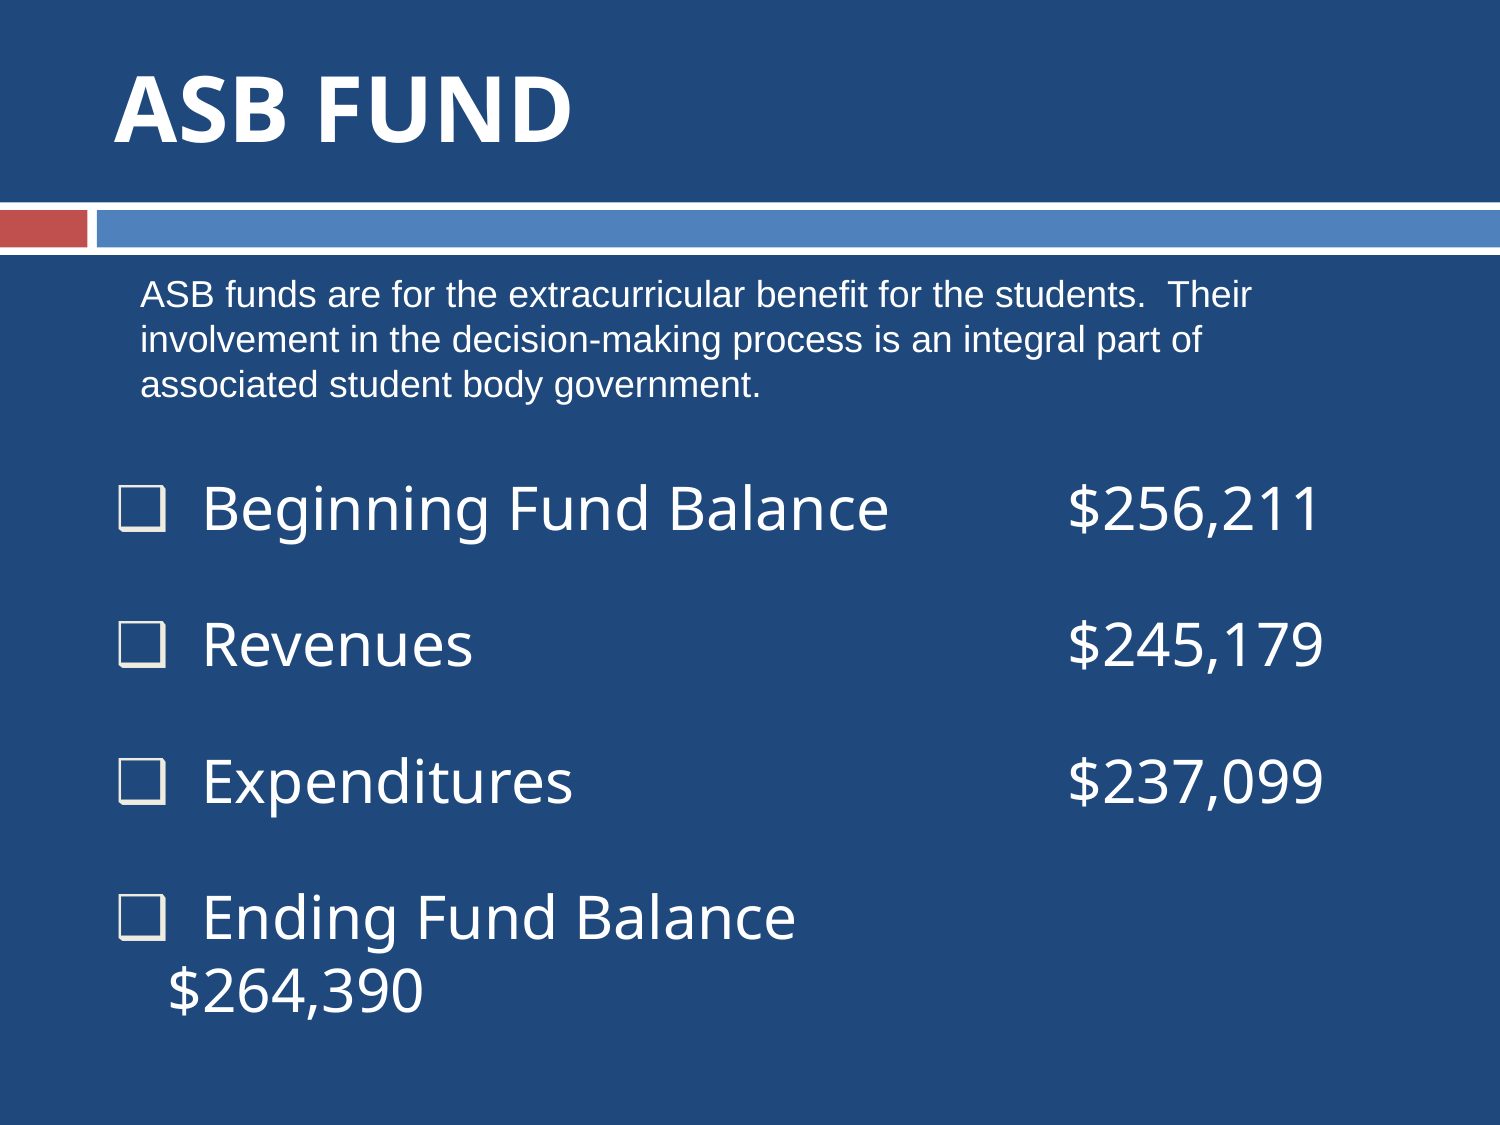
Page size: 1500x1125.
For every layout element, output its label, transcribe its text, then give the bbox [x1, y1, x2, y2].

list Beginning Fund Balance $256,211 Revenues $245,179 Expenditures $237,099 Ending Fund Balance $264,390 [100, 375, 1375, 1000]
text_box ASB funds are for the extracurricular benefit for the students. Their involvement in the decision-making process is an integral part of associated student body government. [124, 262, 1388, 414]
title ASB FUND [99, 24, 1438, 188]
